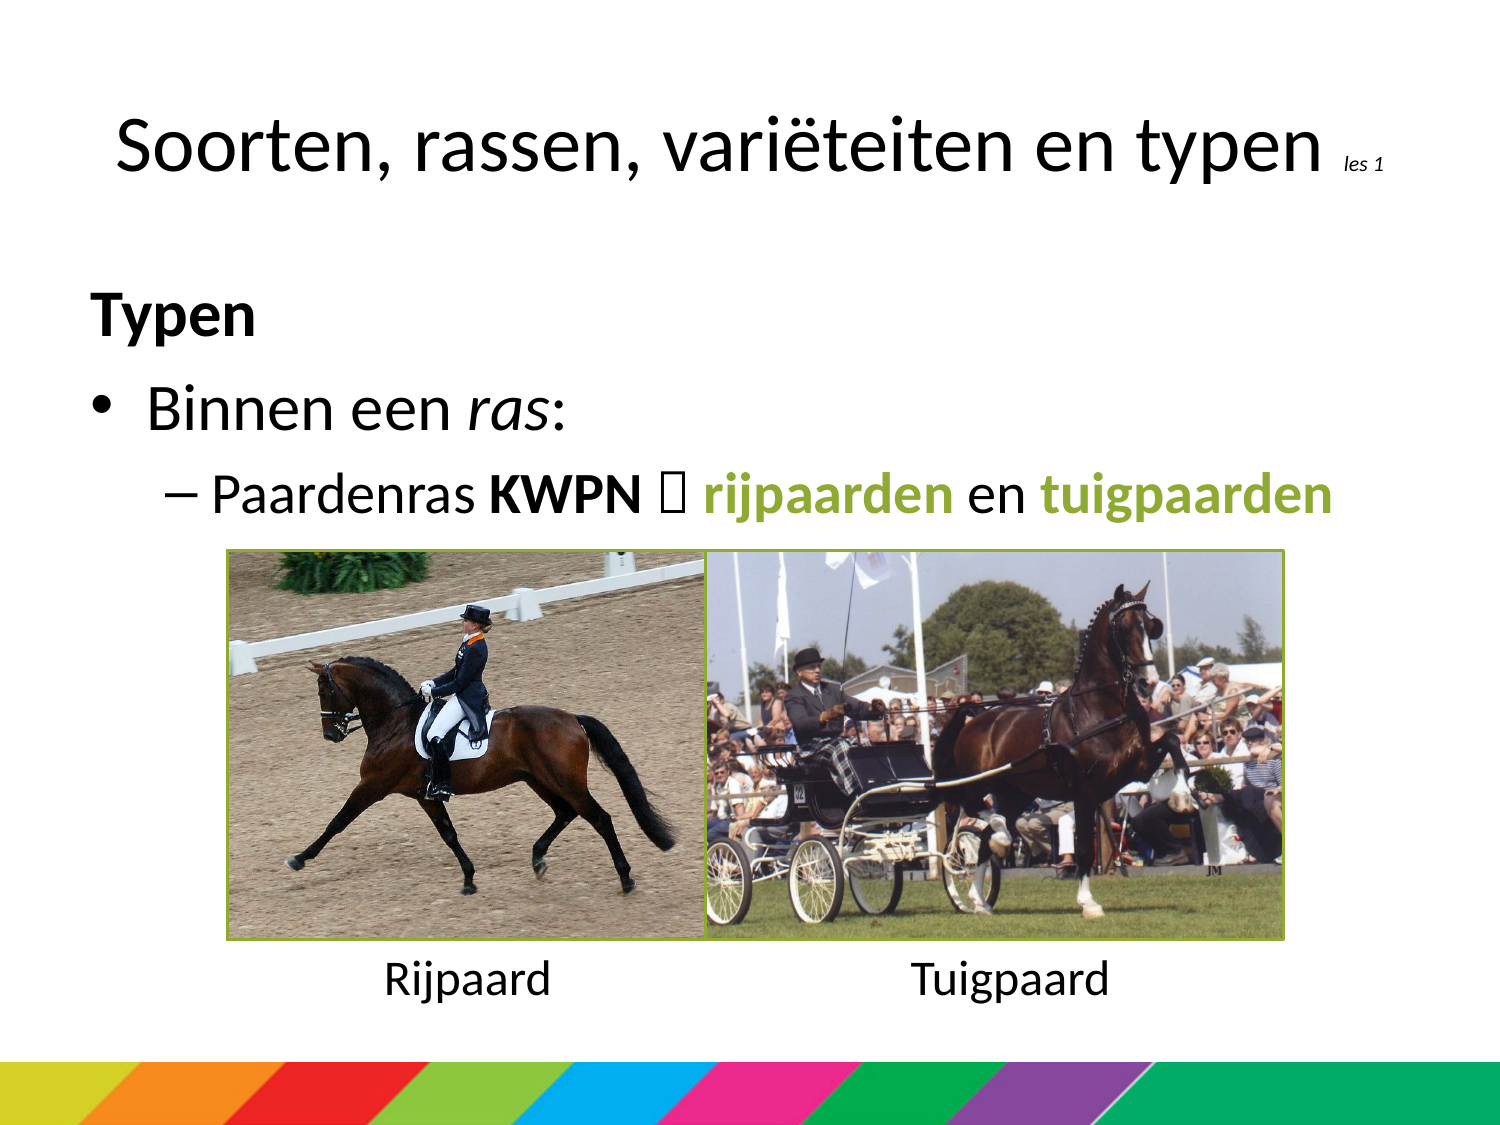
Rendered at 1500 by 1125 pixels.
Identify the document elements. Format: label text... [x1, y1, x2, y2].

title Soorten, rassen, variëteiten en typen les 1 [75, 45, 1425, 233]
picture [0, 1062, 574, 1125]
text_box Tuigpaard [895, 947, 1126, 1013]
text_box Rijpaard [369, 947, 567, 1013]
picture [228, 551, 1282, 939]
list Typen Binnen een ras: Paardenras KWPN  rijpaarden en tuigpaarden [75, 262, 1425, 1005]
picture [656, 1062, 1500, 1125]
